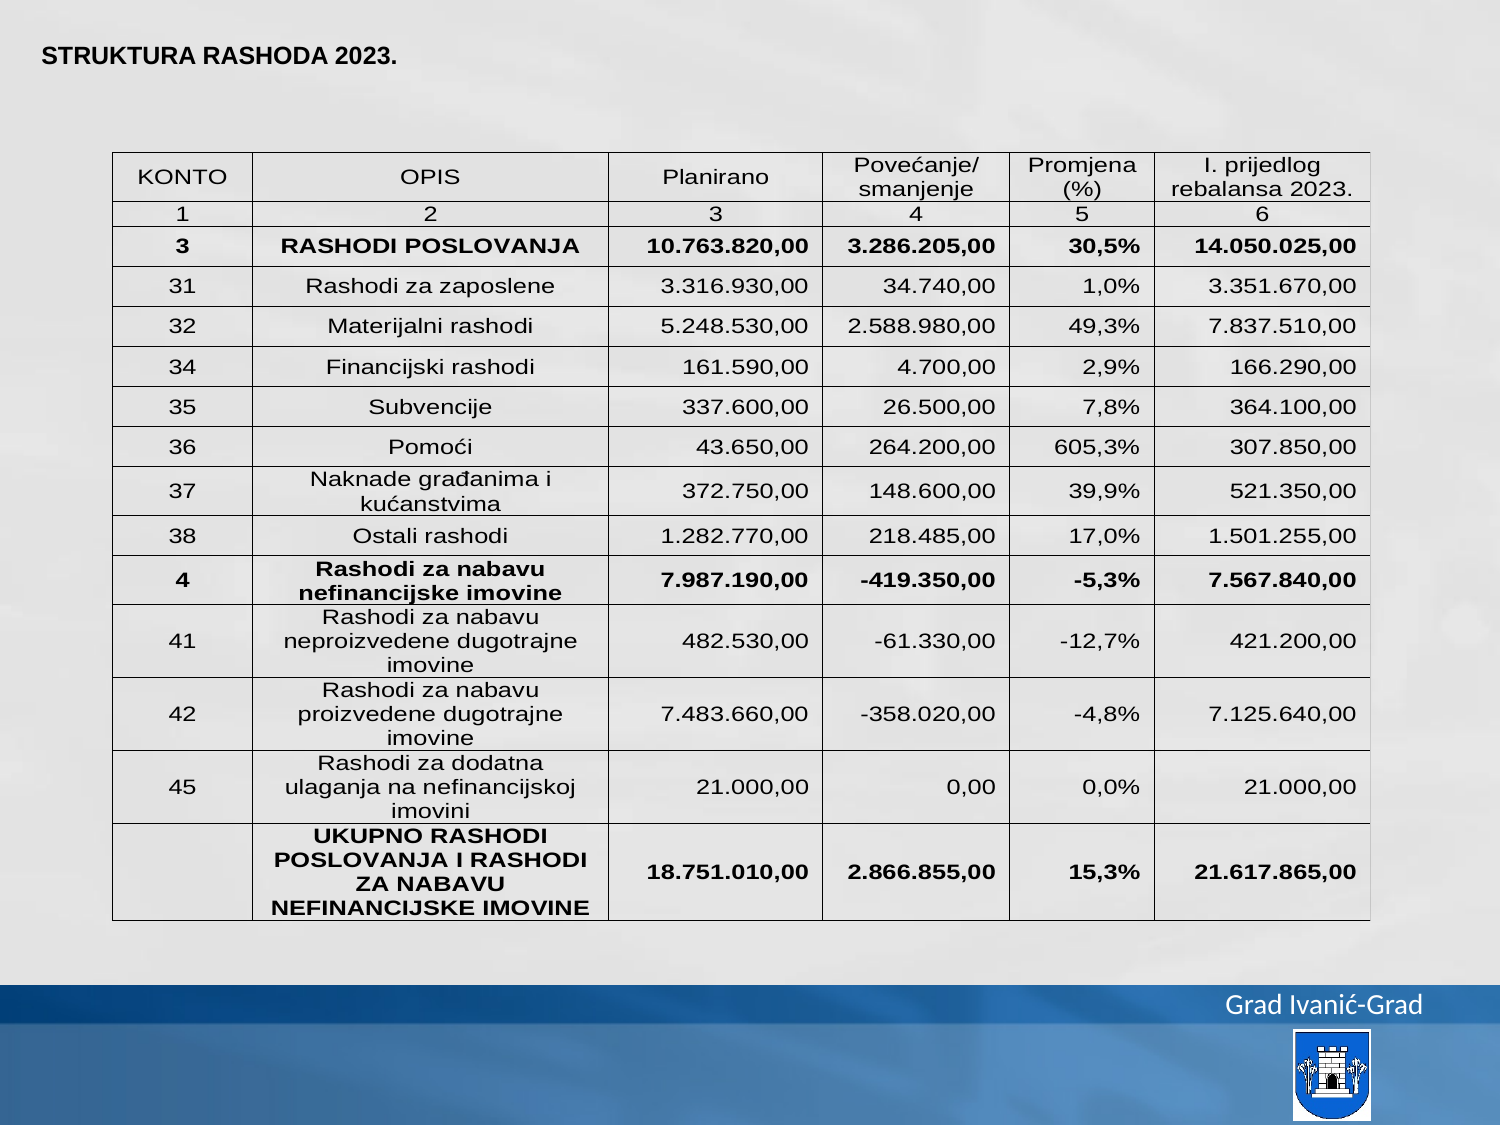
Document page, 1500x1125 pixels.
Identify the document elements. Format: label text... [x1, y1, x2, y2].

list STRUKTURA RASHODA 2023. [41, 42, 1417, 193]
picture [0, 0, 1500, 1125]
text_box Grad Ivanić-Grad [1210, 977, 1500, 1028]
